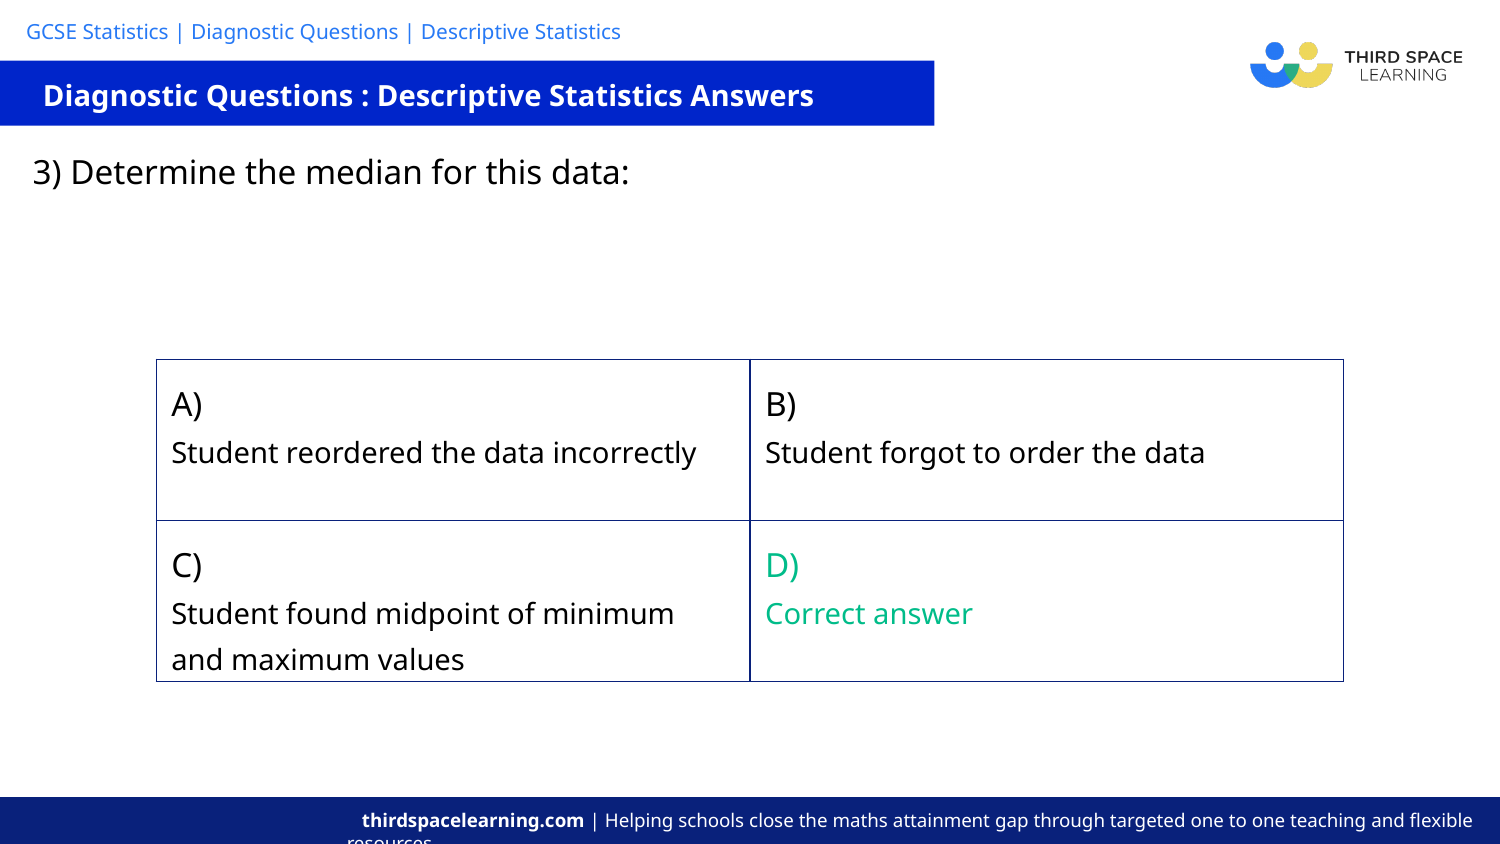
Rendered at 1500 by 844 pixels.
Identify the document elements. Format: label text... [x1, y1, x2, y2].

picture [1250, 33, 1465, 99]
text_box Diagnostic Questions : Descriptive Statistics Answers [27, 61, 880, 127]
